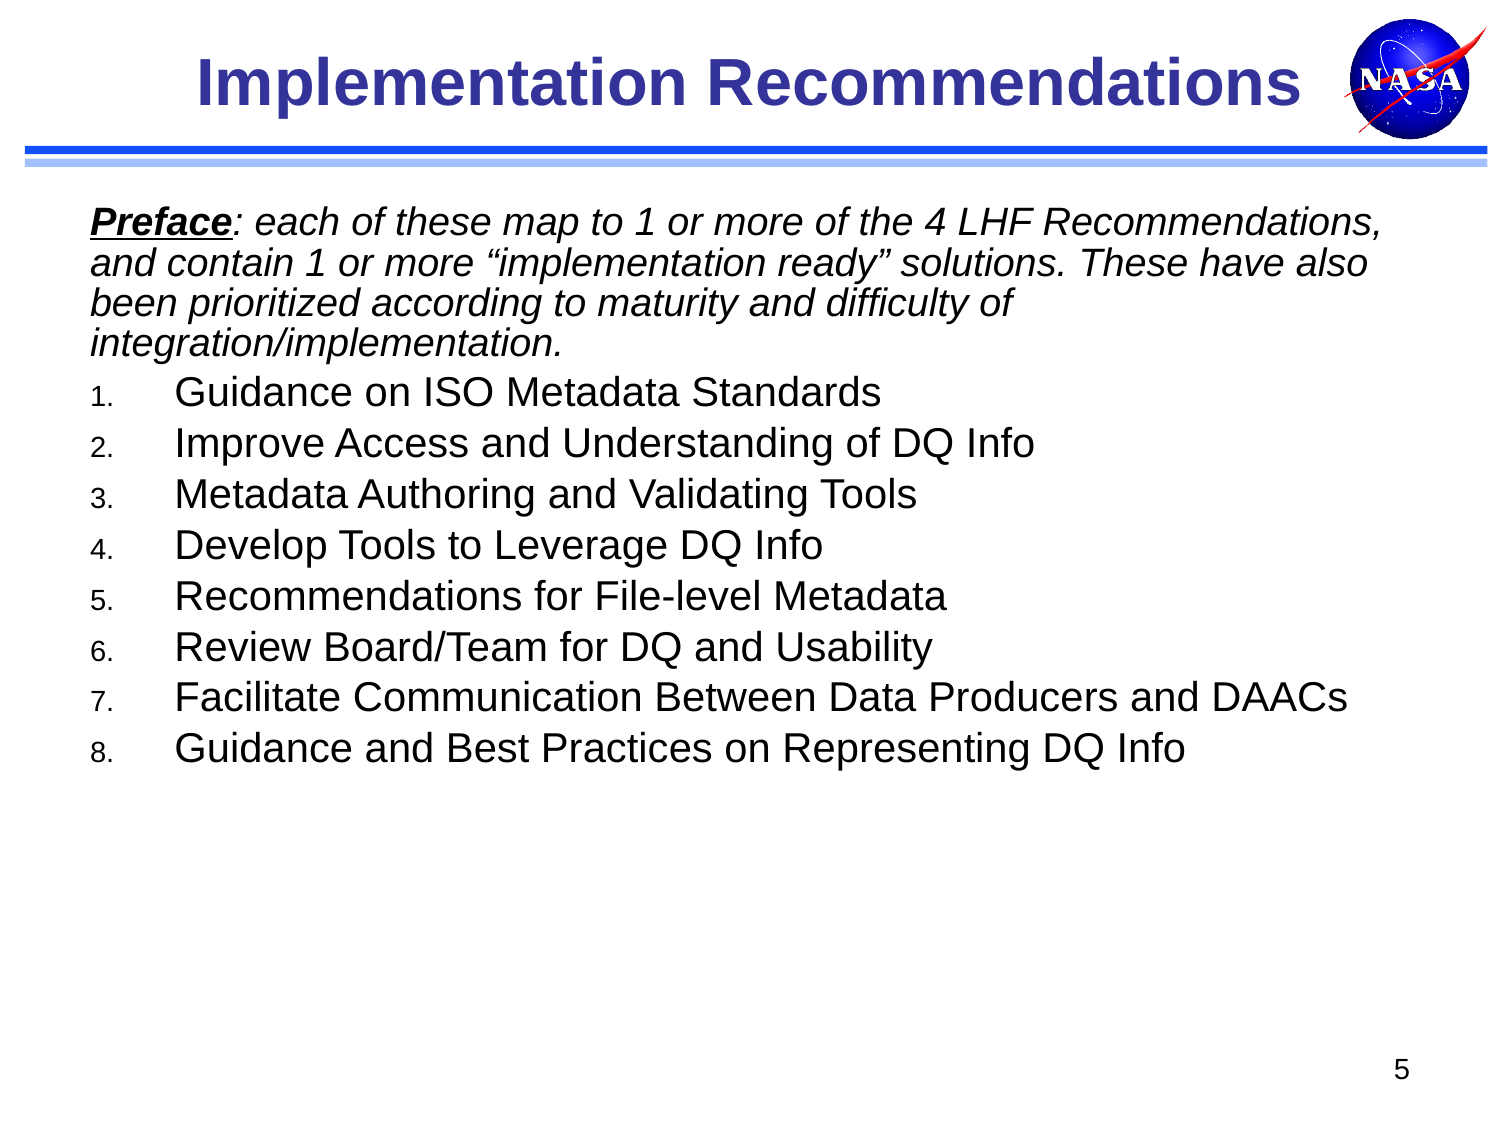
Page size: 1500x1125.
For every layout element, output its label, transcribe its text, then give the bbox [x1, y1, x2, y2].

picture [1426, 10, 1500, 150]
list Preface: each of these map to 1 or more of the 4 LHF Recommendations, and contain 1 or more “implementation ready” solutions. These have also been prioritized according to maturity and difficulty of integration/implementation. Guidance on ISO Metadata Standards Improve Access and Understanding of DQ Info Metadata Authoring and Validating Tools Develop Tools to Leverage DQ Info Recommendations for File-level Metadata Review Board/Team for DQ and Usability Facilitate Communication Between Data Producers and DAACs Guidance and Best Practices on Representing DQ Info [74, 195, 1426, 1030]
slide_number 5 [1074, 1042, 1426, 1103]
title Implementation Recommendations [74, 8, 1426, 163]
